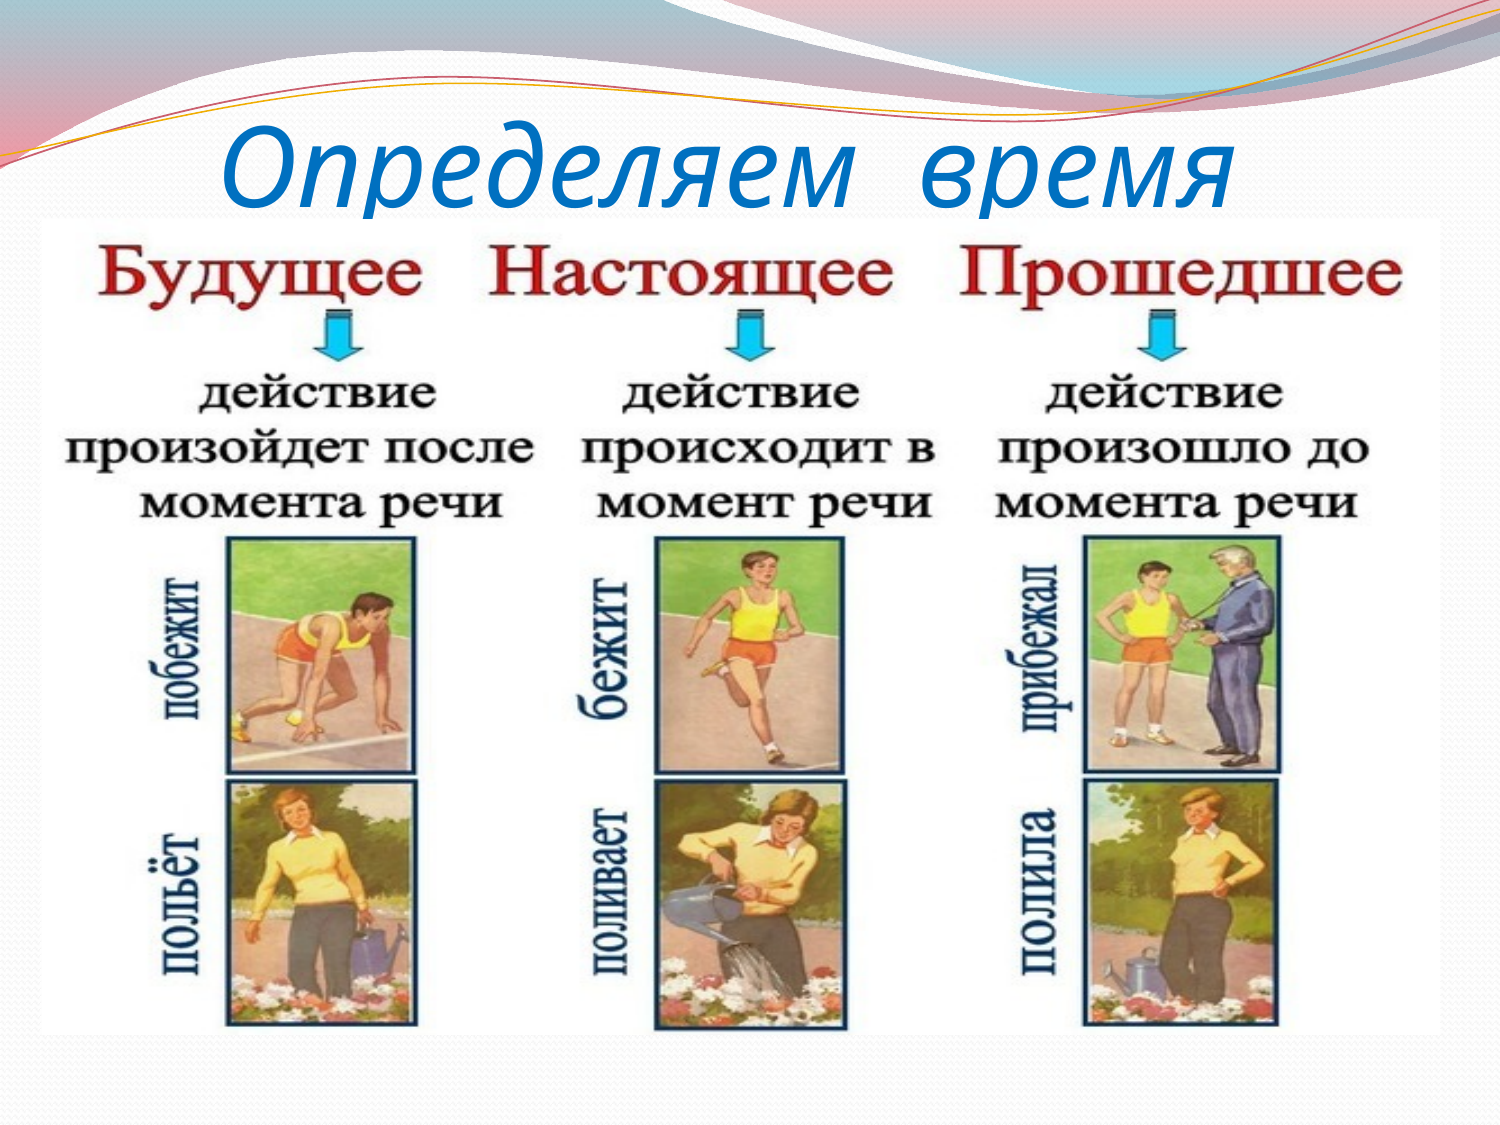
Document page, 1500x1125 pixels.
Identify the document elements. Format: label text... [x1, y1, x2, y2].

picture [41, 219, 1441, 1036]
title Определяем время [53, 42, 1404, 218]
